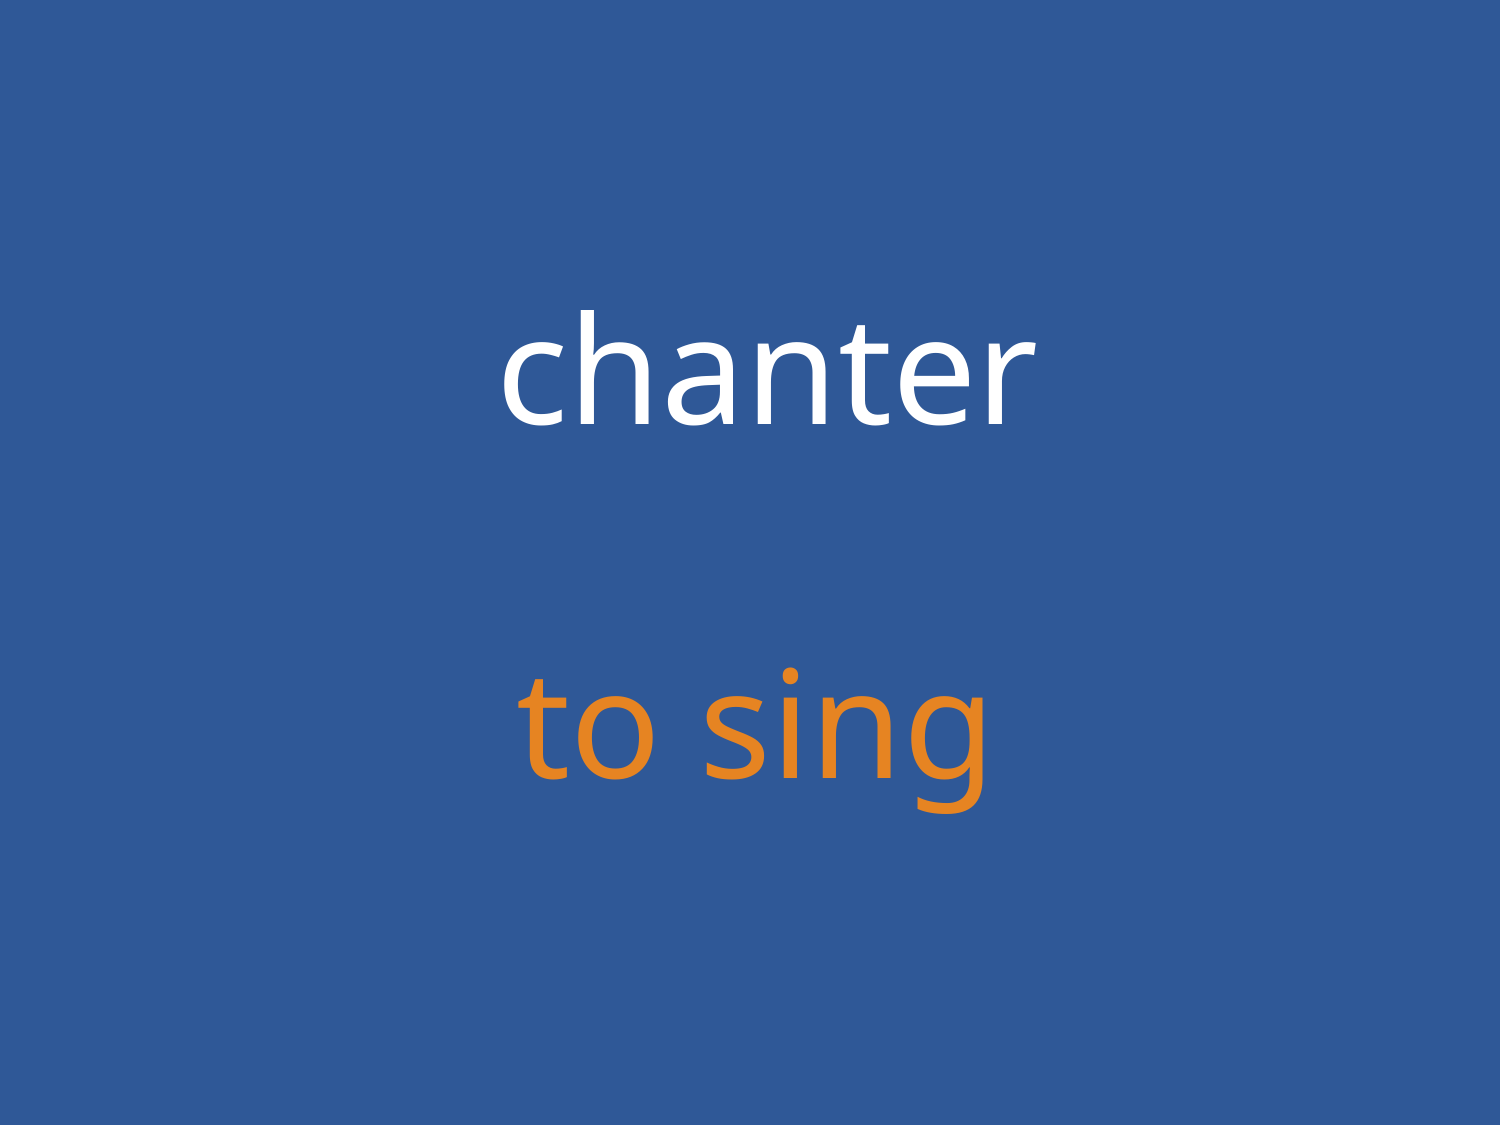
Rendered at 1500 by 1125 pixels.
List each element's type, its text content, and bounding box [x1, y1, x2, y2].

text_box chanter [301, 267, 1235, 462]
text_box to sing [301, 621, 1211, 817]
